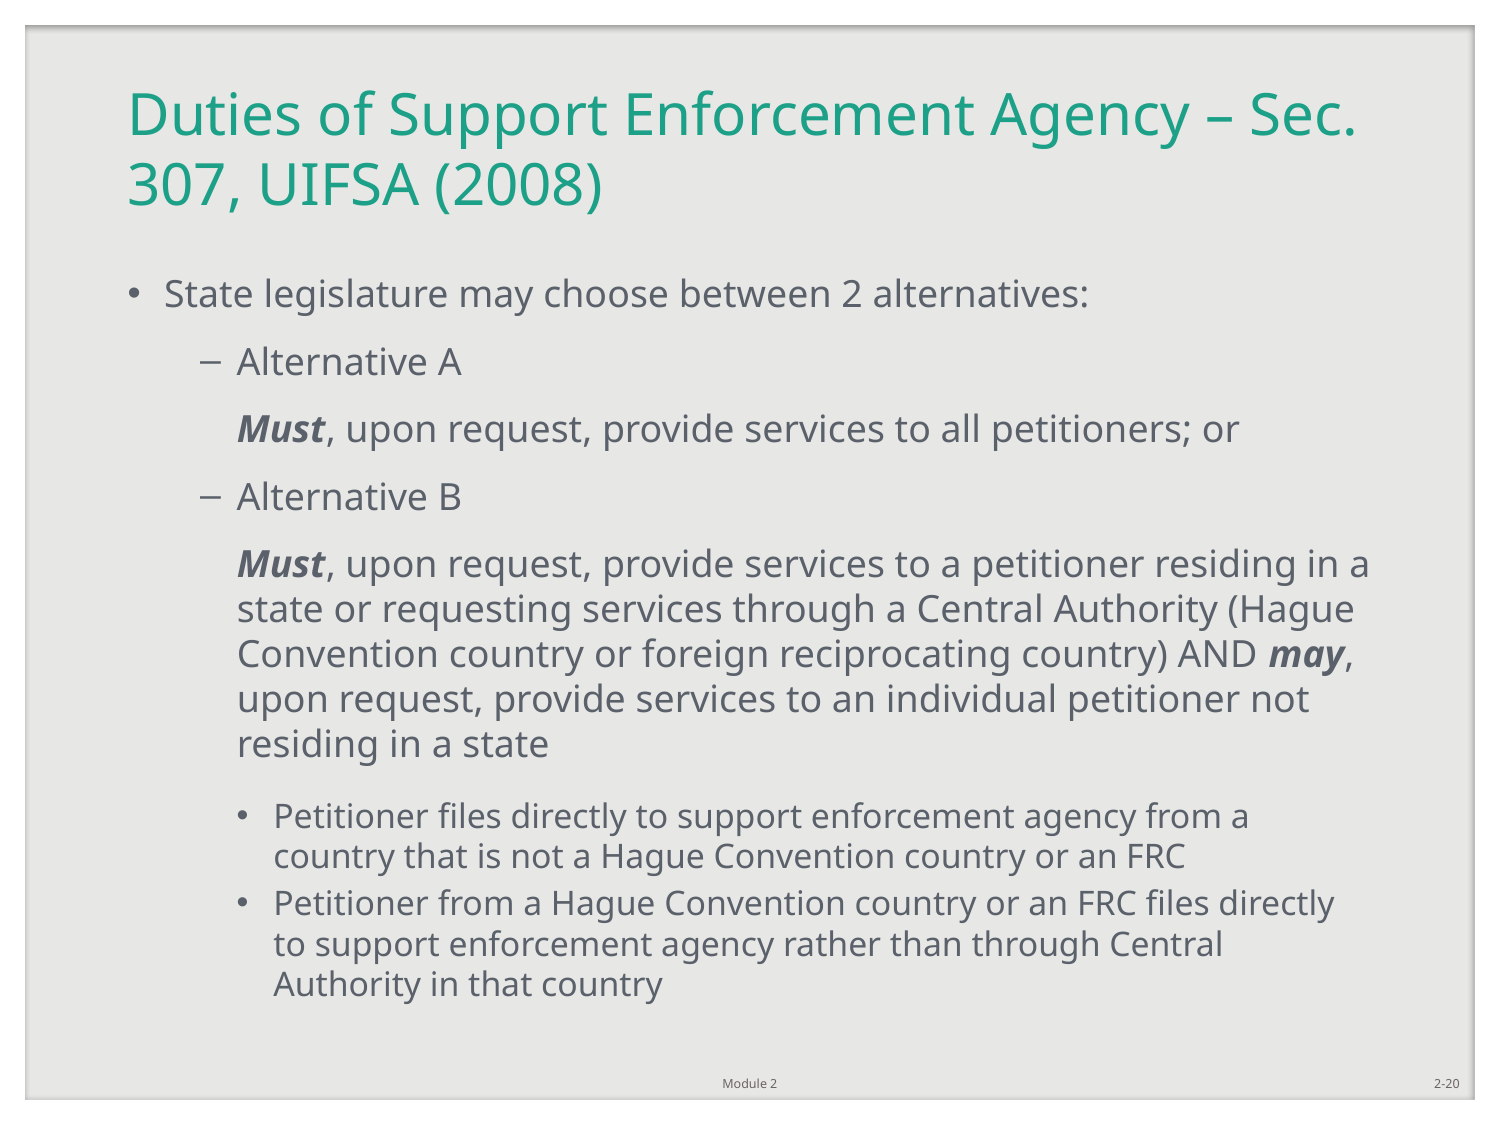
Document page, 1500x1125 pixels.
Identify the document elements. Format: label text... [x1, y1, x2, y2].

slide_number 2-20 [1125, 1069, 1475, 1100]
footer Module 2 [512, 1069, 988, 1100]
title Duties of Support Enforcement Agency – Sec. 307, UIFSA (2008) [112, 68, 1388, 225]
list State legislature may choose between 2 alternatives: Alternative A Must, upon request, provide services to all petitioners; or Alternative B Must, upon request, provide services to a petitioner residing in a state or requesting services through a Central Authority (Hague Convention country or foreign reciprocating country) AND may, upon request, provide services to an individual petitioner not residing in a state Petitioner files directly to support enforcement agency from a country that is not a Hague Convention country or an FRC Petitioner from a Hague Convention country or an FRC files directly to support enforcement agency rather than through Central Authority in that country [112, 262, 1388, 1013]
